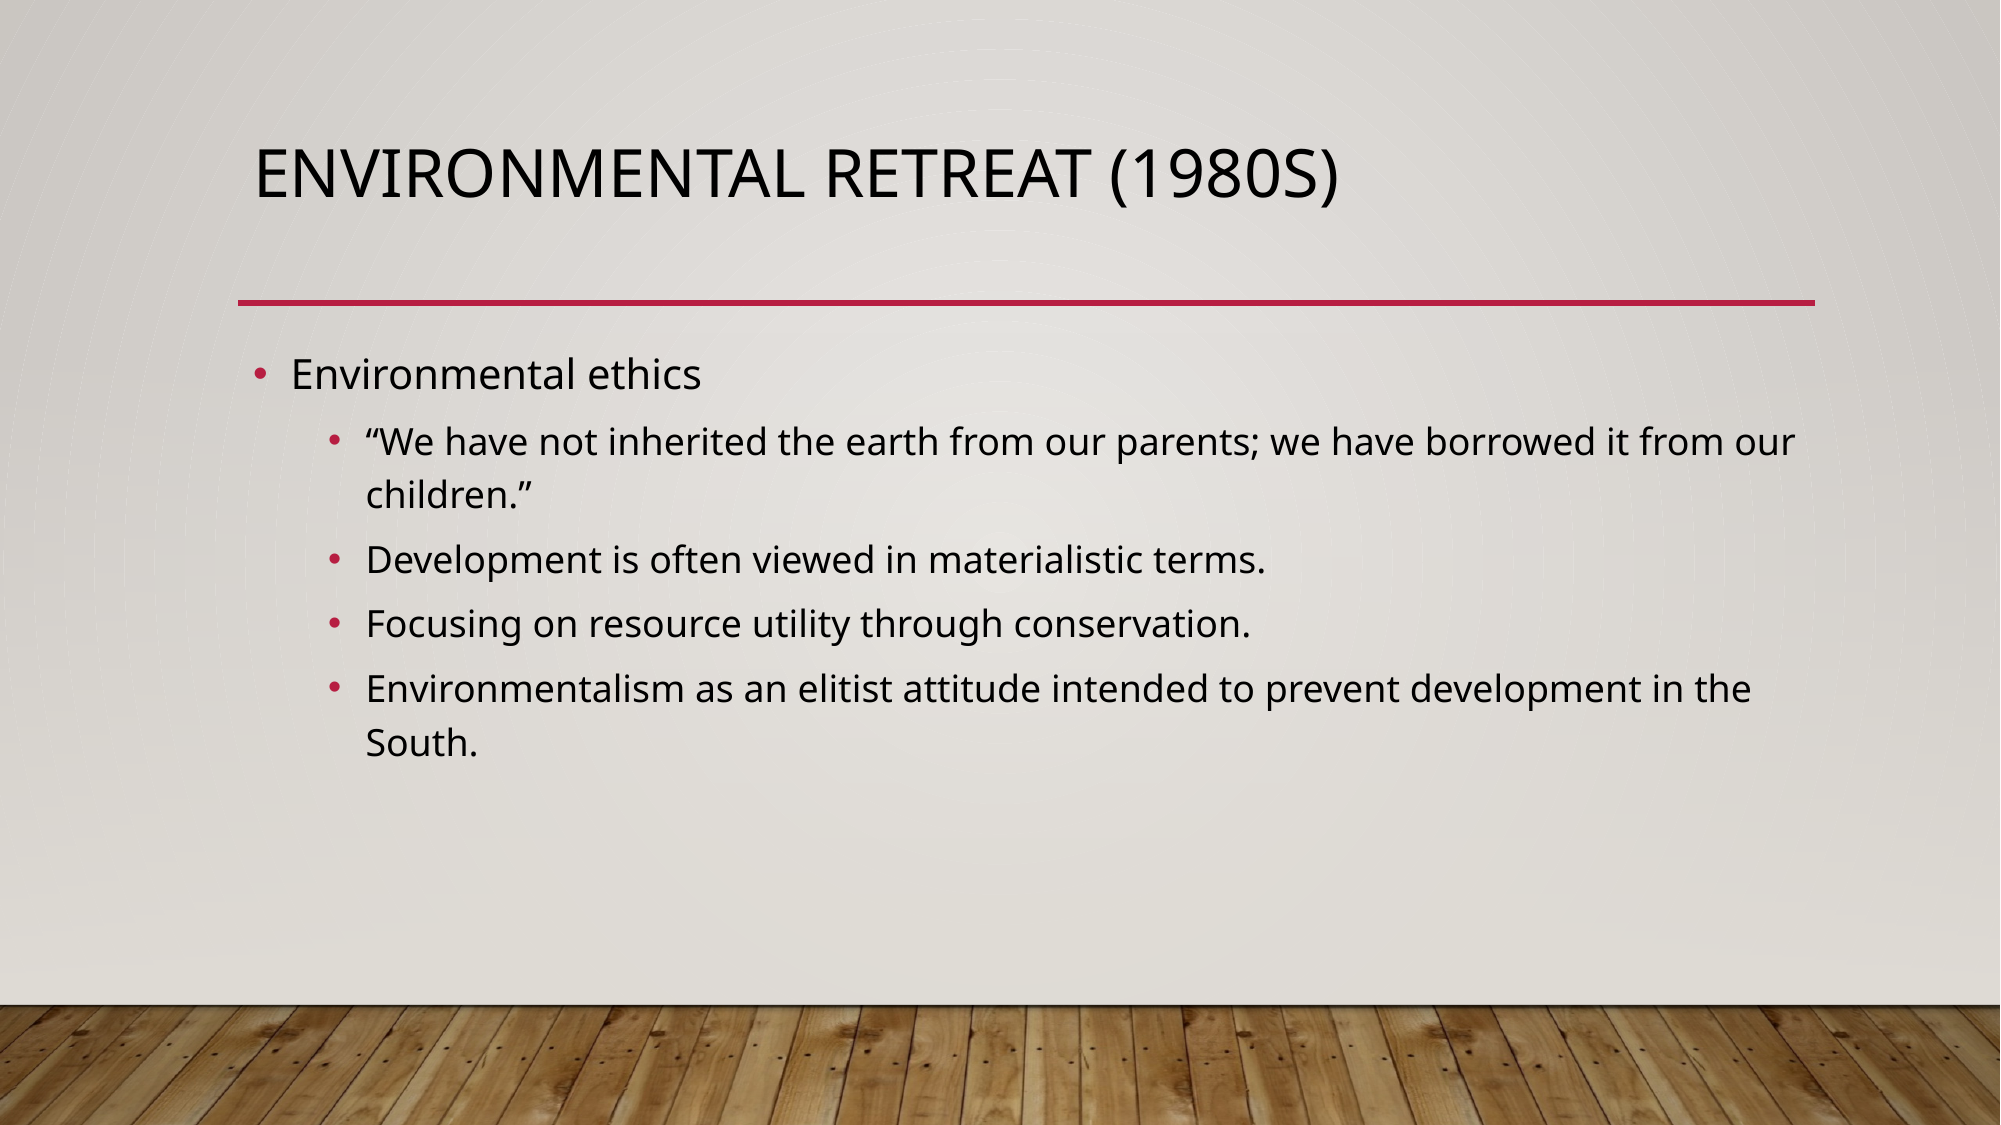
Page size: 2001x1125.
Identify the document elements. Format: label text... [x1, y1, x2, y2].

list Environmental ethics “We have not inherited the earth from our parents; we have borrowed it from our children.” Development is often viewed in materialistic terms. Focusing on resource utility through conservation. Environmentalism as an elitist attitude intended to prevent development in the South. [238, 330, 1814, 897]
title Environmental Retreat (1980s) [238, 131, 1814, 305]
picture [0, 1005, 2000, 1125]
